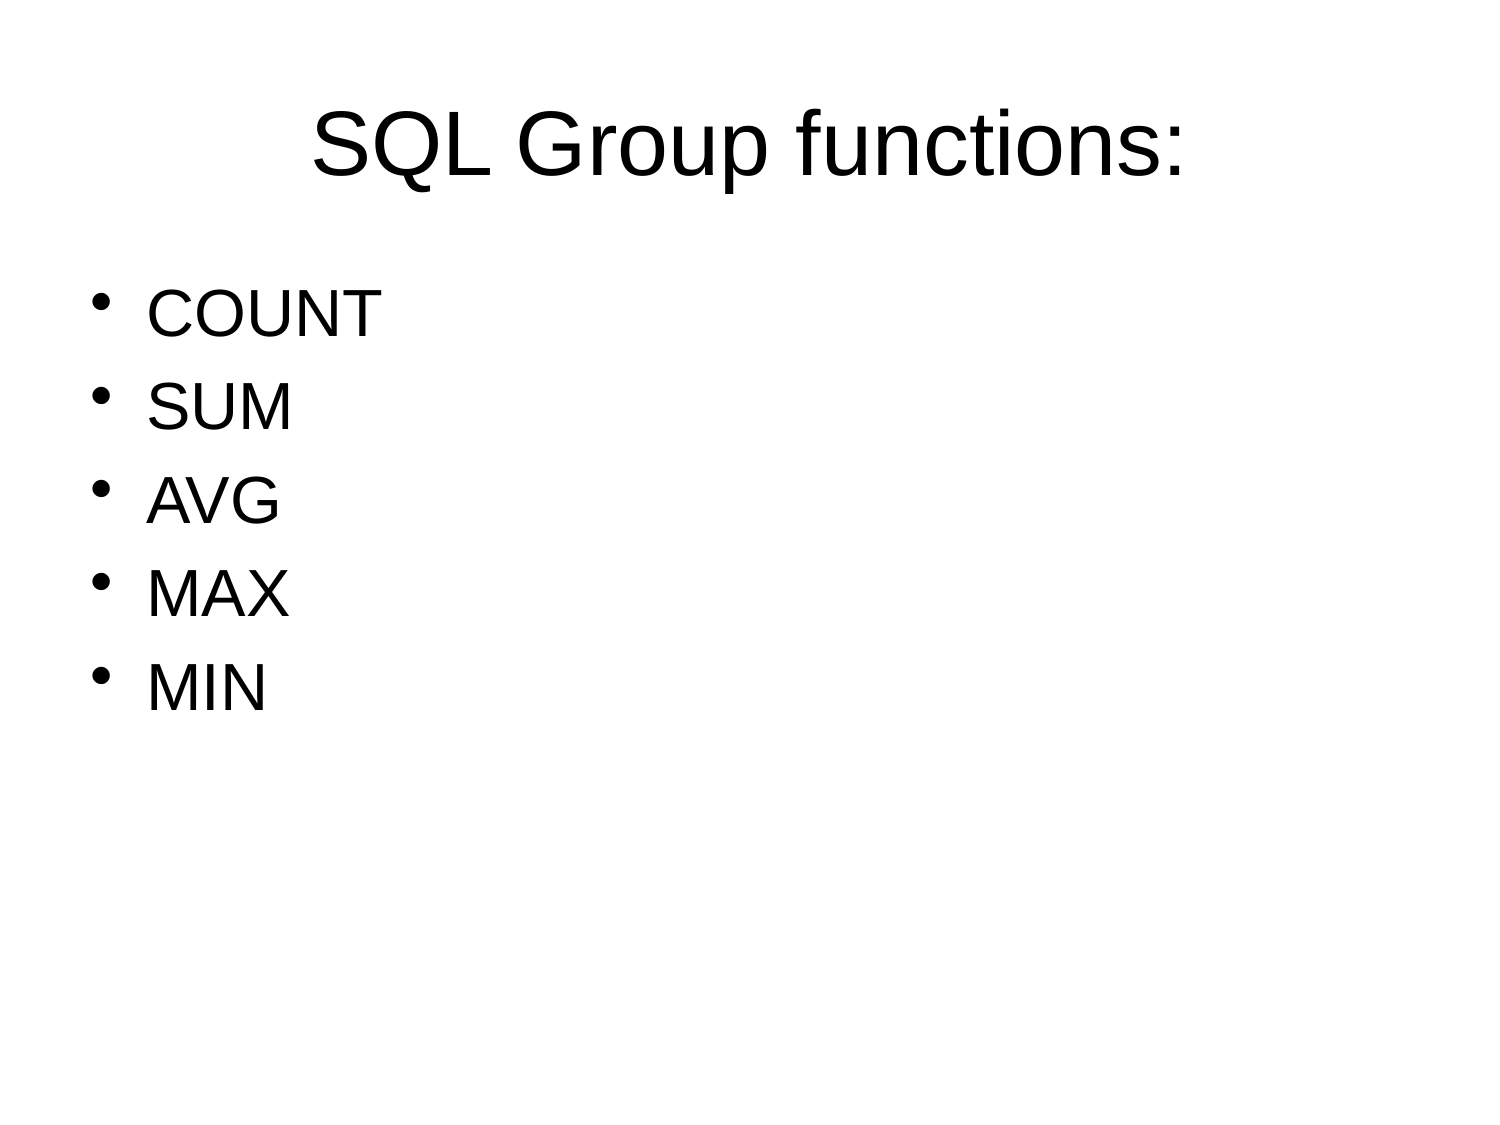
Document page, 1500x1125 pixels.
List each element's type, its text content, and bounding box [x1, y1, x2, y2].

list COUNT SUM AVG MAX MIN [75, 262, 1425, 1005]
title SQL Group functions: [75, 45, 1425, 233]
